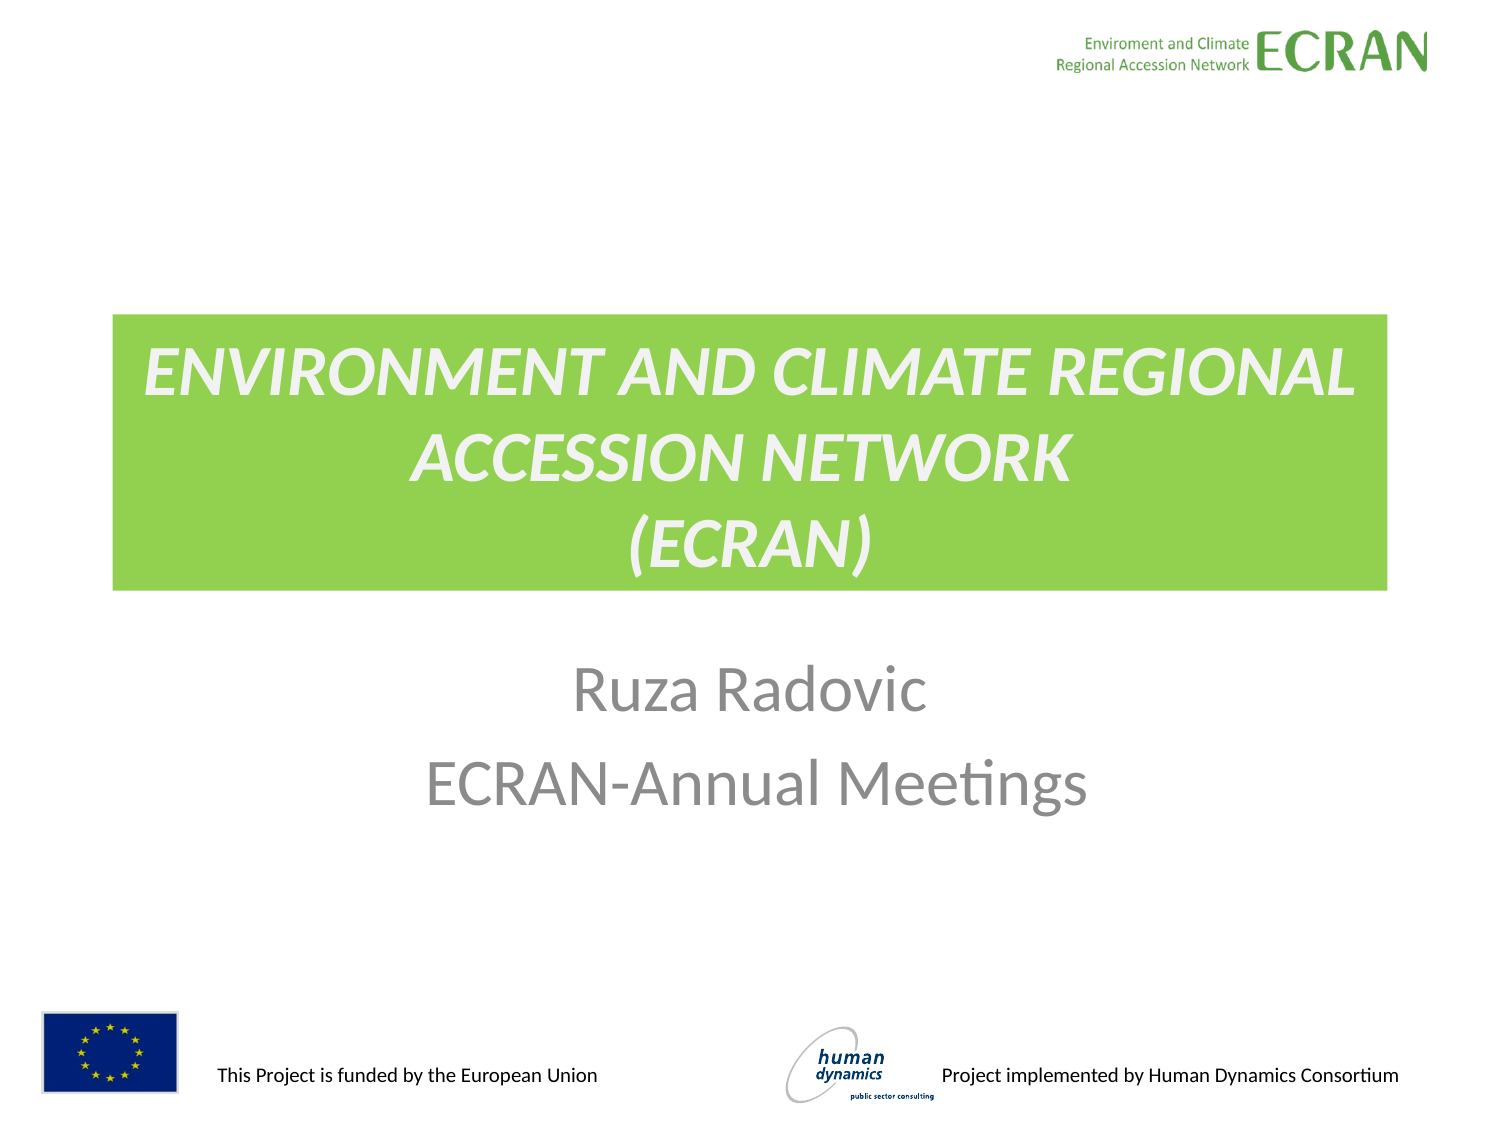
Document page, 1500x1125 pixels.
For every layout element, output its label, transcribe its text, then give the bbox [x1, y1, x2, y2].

picture [41, 1011, 179, 1094]
picture [1057, 30, 1427, 73]
title ENVIRONMENT AND CLIMATE REGIONAL ACCESSION NETWORK (ECRAN) [112, 314, 1388, 591]
subtitle Ruza Radovic ECRAN-Annual Meetings [225, 637, 1275, 925]
